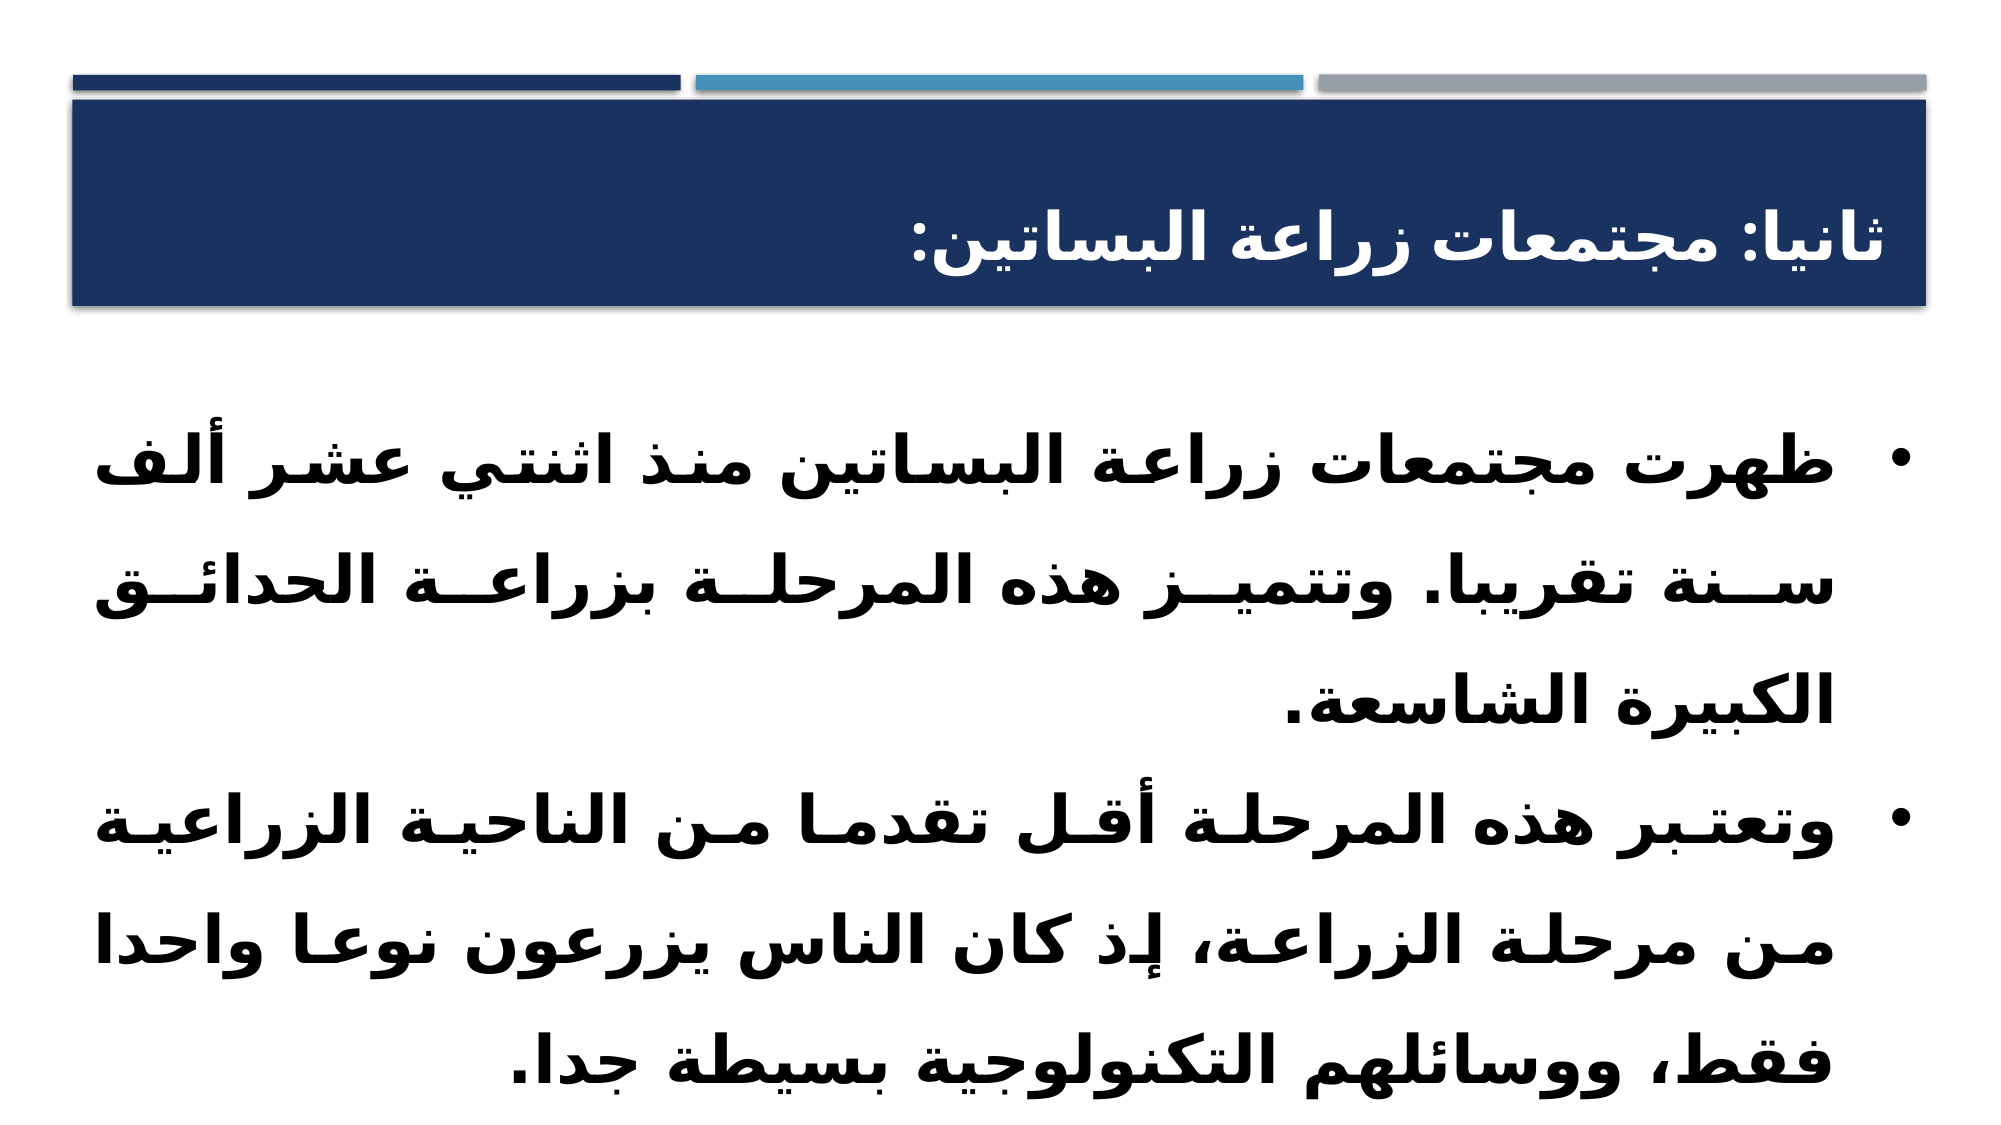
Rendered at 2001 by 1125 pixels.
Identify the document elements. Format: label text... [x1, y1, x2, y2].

title ثانيا: مجتمعات زراعة البساتين: [94, 119, 1904, 282]
text_box ظهرت مجتمعات زراعة البساتين منذ اثنتي عشر ألف سنة تقريبا. وتتميز هذه المرحلة بزراعة الحدائق الكبيرة الشاسعة. وتعتبر هذه المرحلة أقل تقدما من الناحية الزراعية من مرحلة الزراعة، إذ كان الناس يزرعون نوعا واحدا فقط، ووسائلهم التكنولوجية بسيطة جدا. [78, 369, 1928, 1104]
